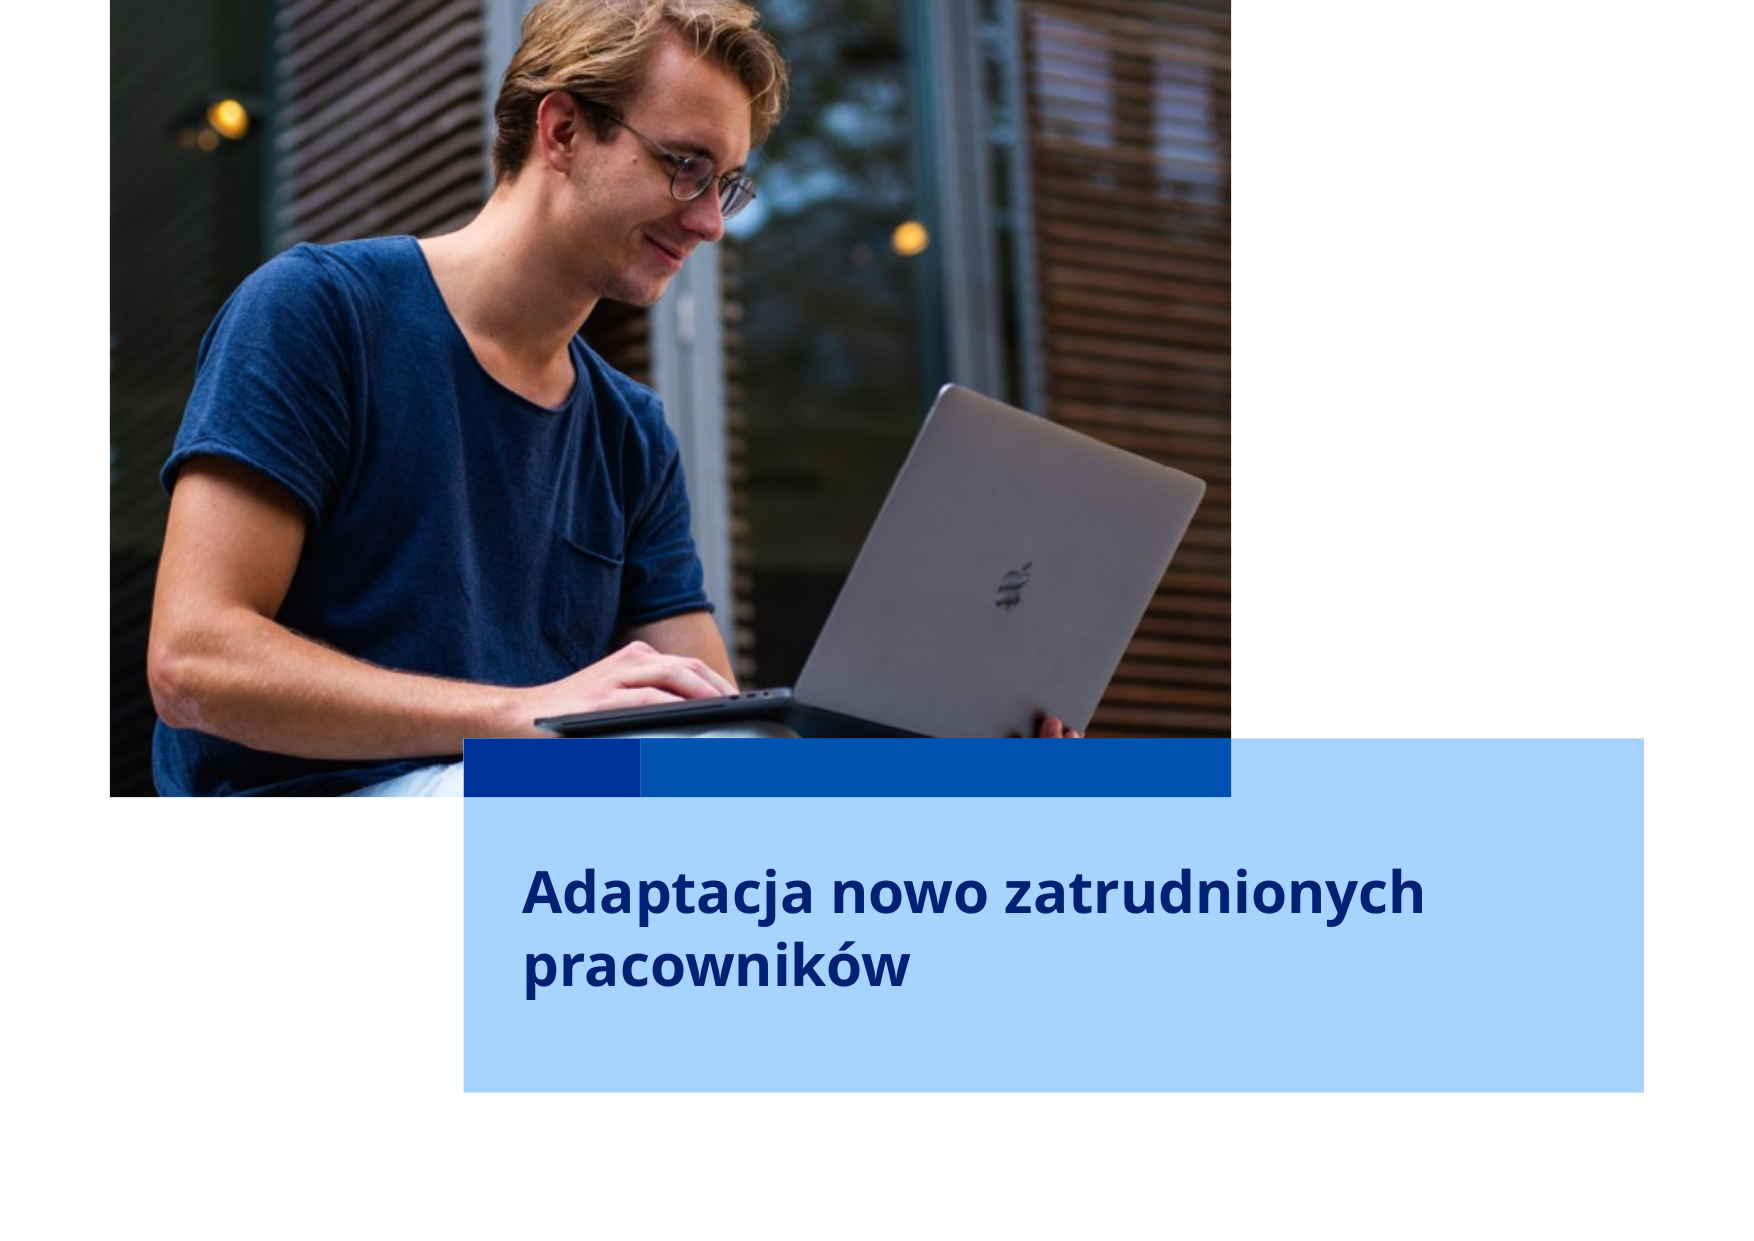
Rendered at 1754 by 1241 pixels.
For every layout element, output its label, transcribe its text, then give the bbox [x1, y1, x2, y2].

picture [109, 0, 1232, 798]
title Adaptacja nowo zatrudnionych pracowników [522, 852, 1586, 1069]
